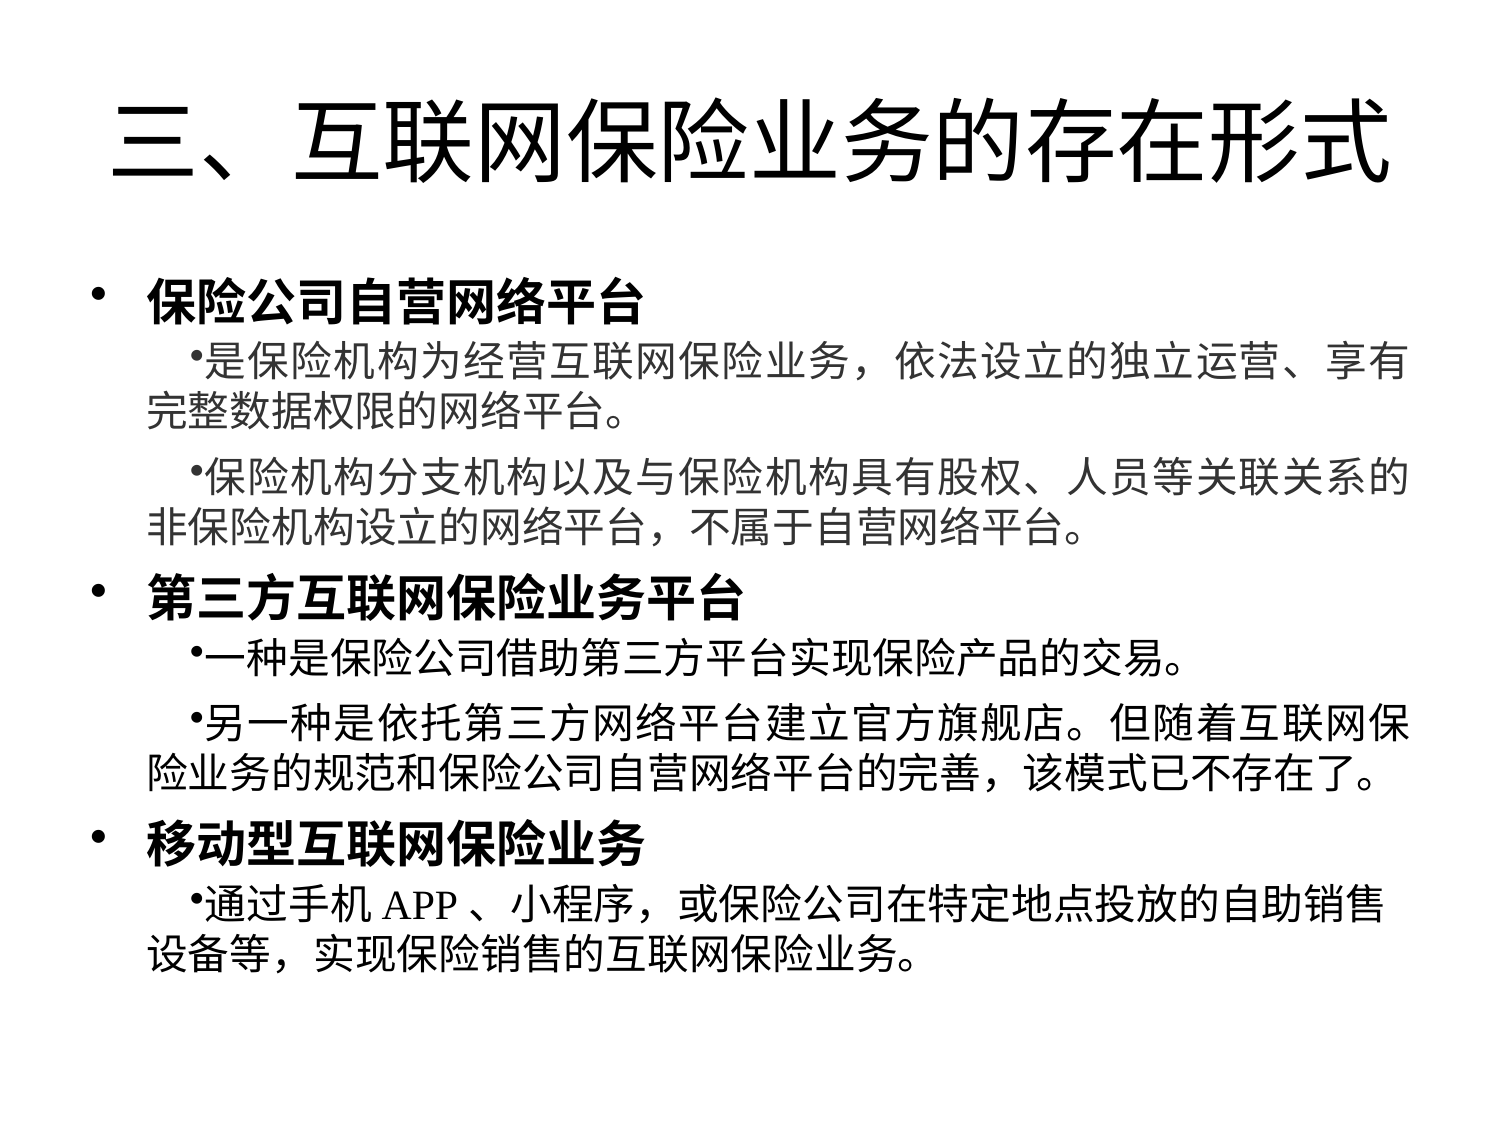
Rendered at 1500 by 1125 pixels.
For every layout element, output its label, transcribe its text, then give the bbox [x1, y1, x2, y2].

list 保险公司自营网络平台 是保险机构为经营互联网保险业务，依法设立的独立运营、享有完整数据权限的网络平台。 保险机构分支机构以及与保险机构具有股权、人员等关联关系的非保险机构设立的网络平台，不属于自营网络平台。 第三方互联网保险业务平台 一种是保险公司借助第三方平台实现保险产品的交易。 另一种是依托第三方网络平台建立官方旗舰店。但随着互联网保险业务的规范和保险公司自营网络平台的完善，该模式已不存在了。 移动型互联网保险业务 通过手机APP、小程序，或保险公司在特定地点投放的自助销售设备等，实现保险销售的互联网保险业务。 [75, 262, 1425, 1059]
title 三、互联网保险业务的存在形式 [75, 45, 1425, 233]
